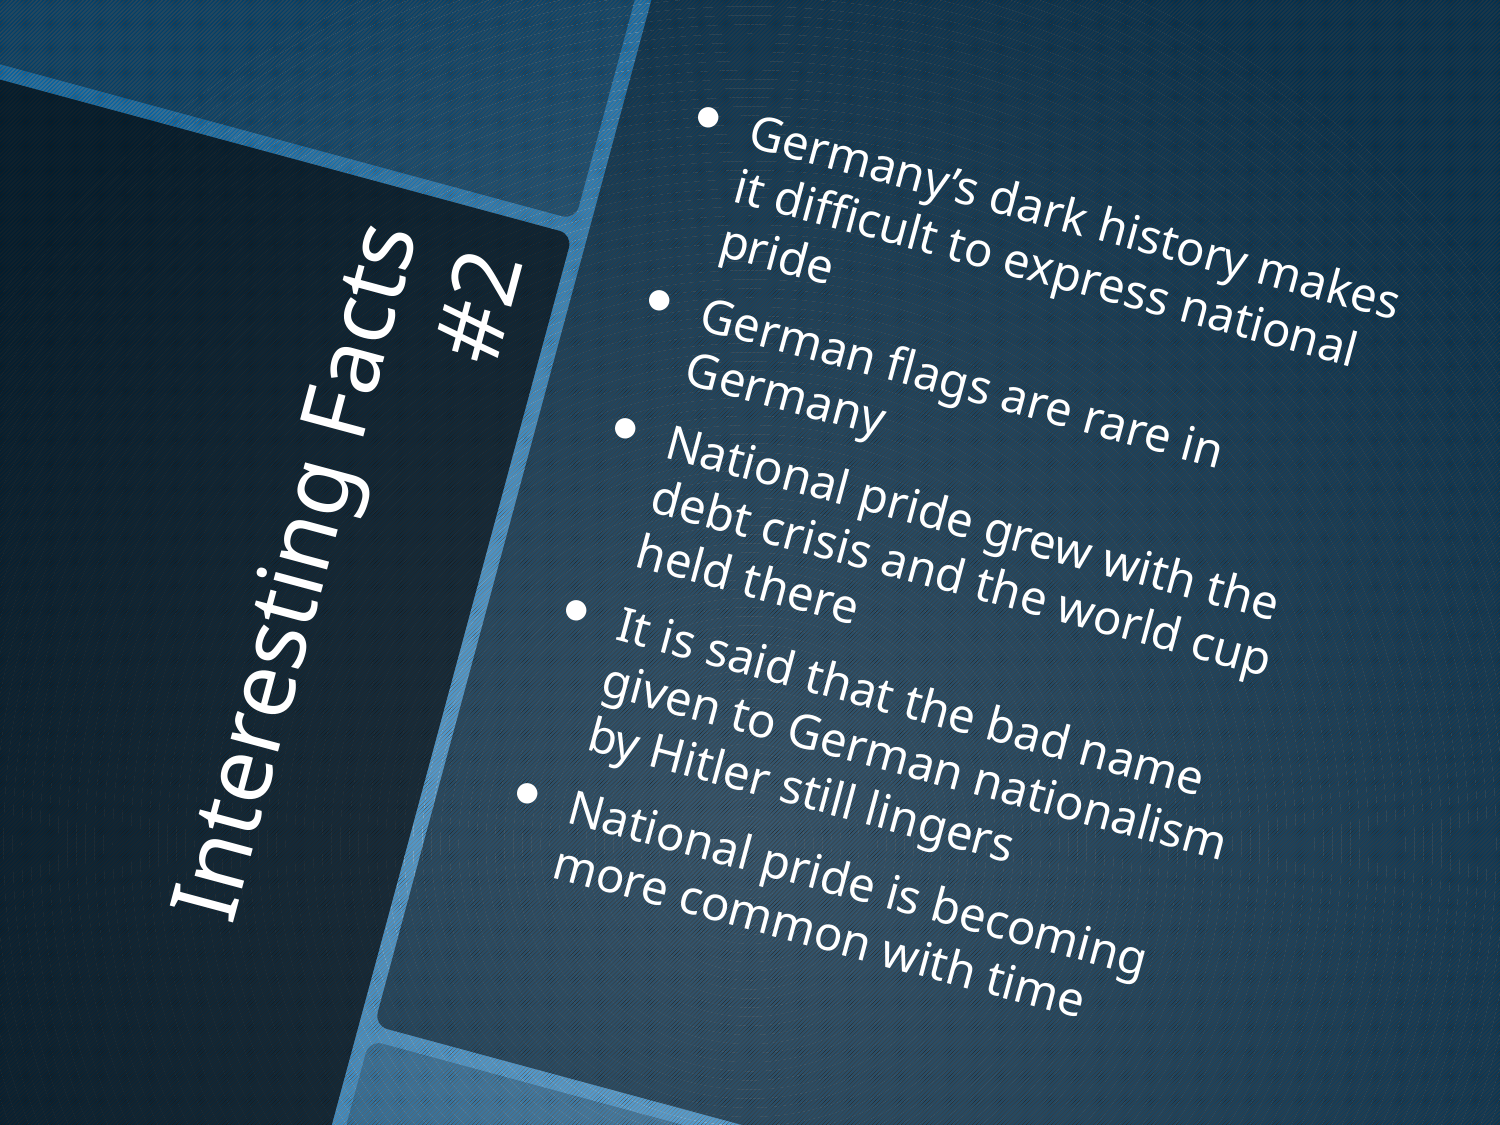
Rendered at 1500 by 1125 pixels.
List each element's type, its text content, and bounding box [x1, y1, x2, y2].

list Germany’s dark history makes it difficult to express national pride German flags are rare in Germany National pride grew with the debt crisis and the world cup held there It is said that the bad name given to German nationalism by Hitler still lingers National pride is becoming more common with time [475, 72, 1430, 1076]
title Interesting Facts #2 [69, 181, 554, 1056]
